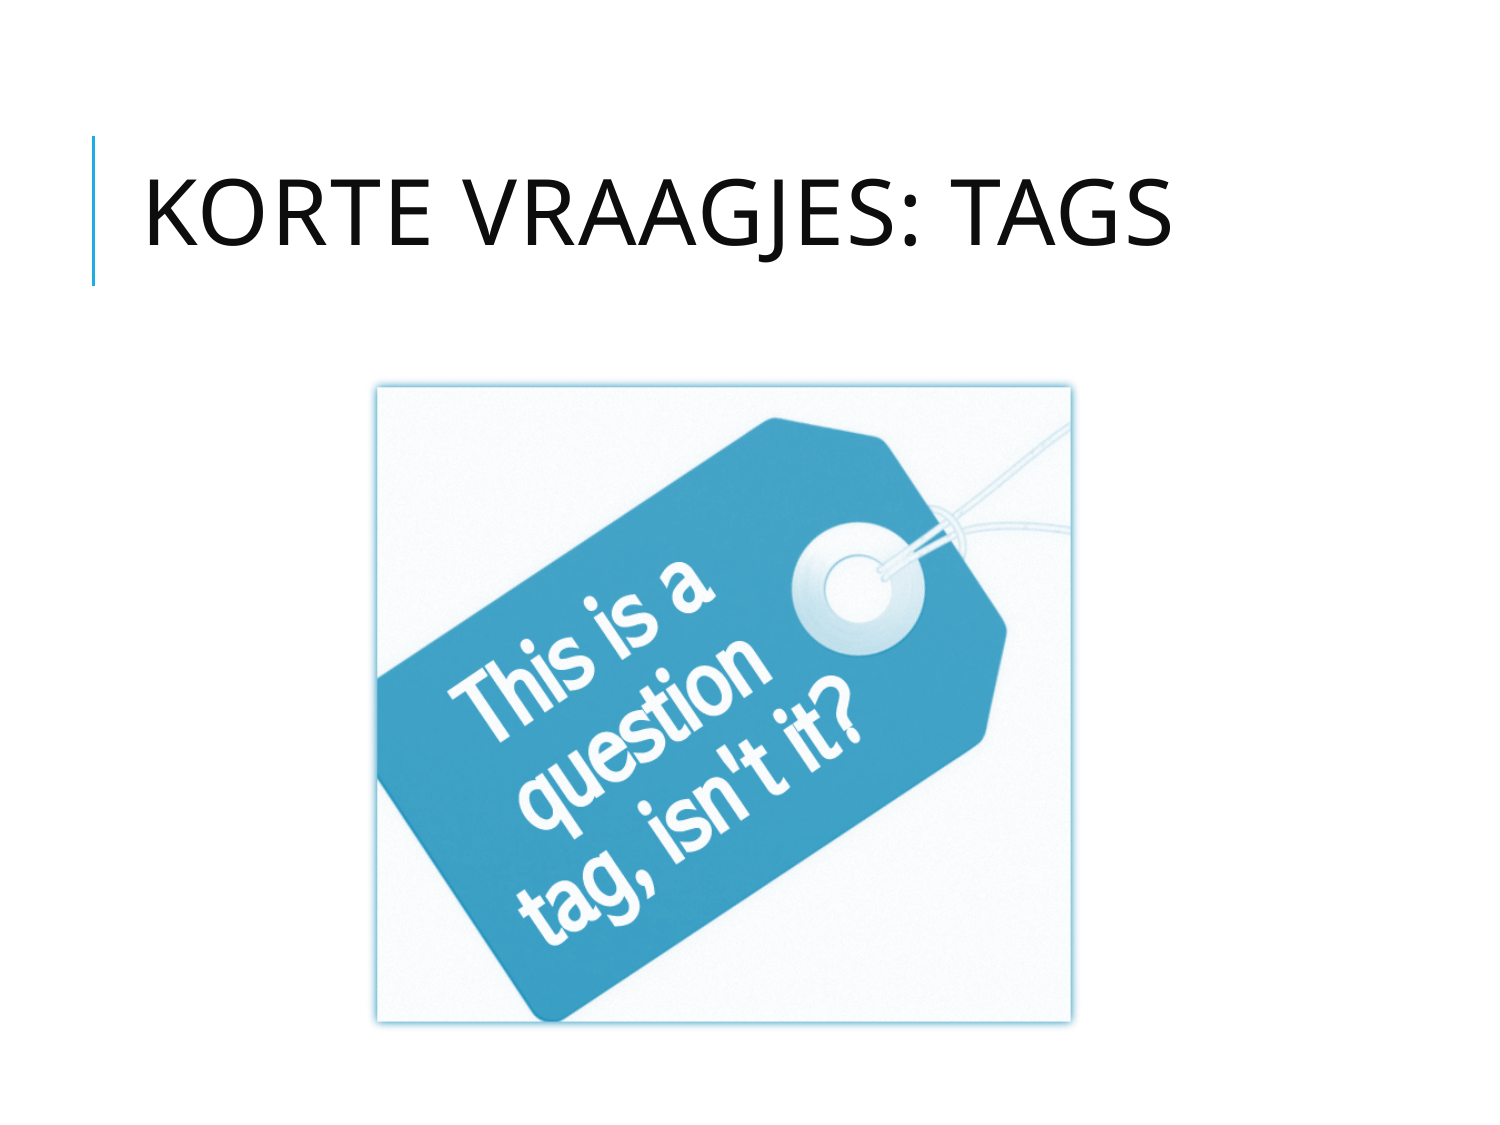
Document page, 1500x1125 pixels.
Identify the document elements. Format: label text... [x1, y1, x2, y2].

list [363, 374, 1085, 1036]
title Korte vraagjes: TAGS [126, 96, 1322, 342]
